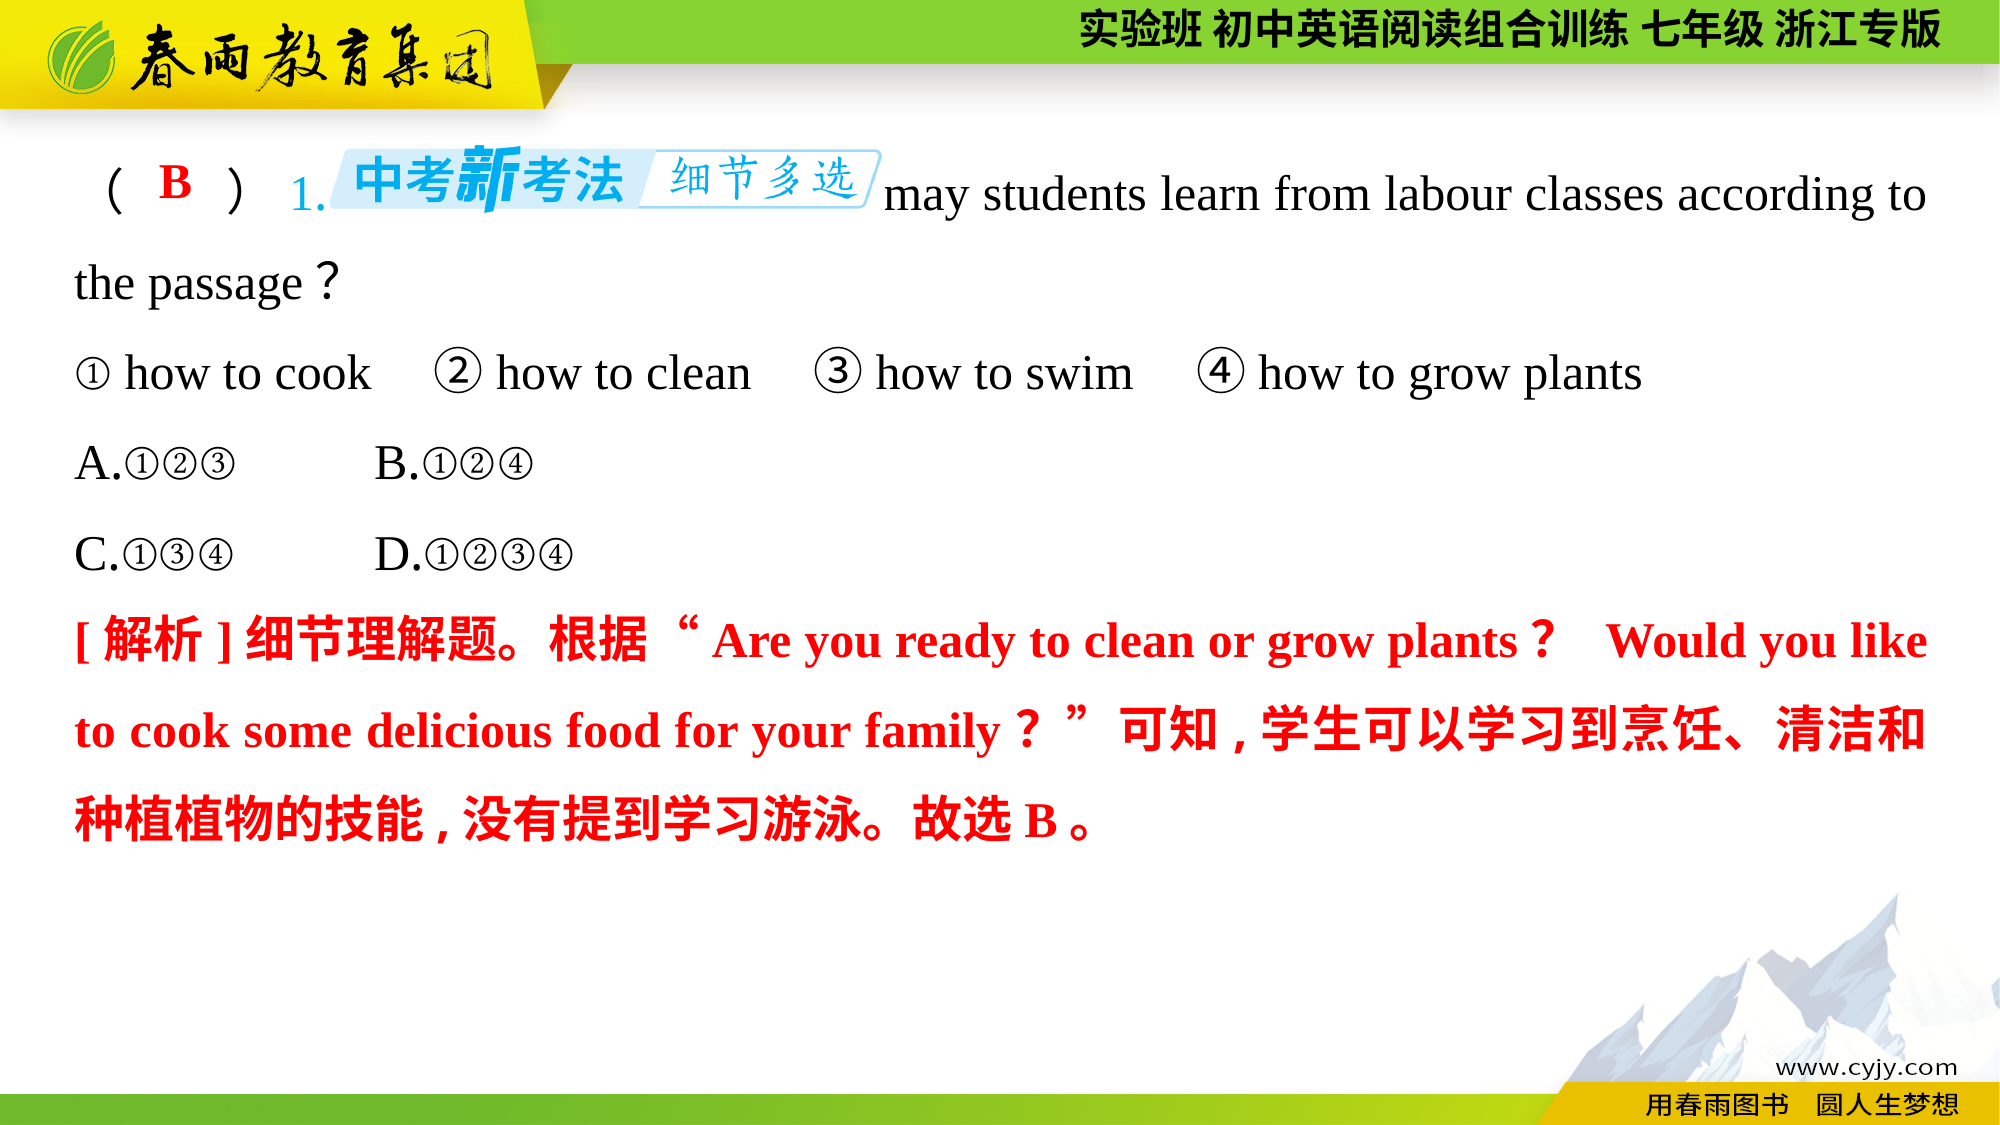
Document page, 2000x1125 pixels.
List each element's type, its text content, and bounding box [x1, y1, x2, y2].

text_box [解析]细节理解题。根据“Are you ready to clean or grow plants？ Would you like to cook some delicious food for your family？”可知,学生可以学习到烹饪、清洁和种植植物的技能,没有提到学习游泳。故选B。 [59, 569, 1944, 855]
picture [0, 0, 2000, 1125]
text_box B [144, 141, 209, 217]
list （ ）1. What skills may students learn from labour classes according to the passage？ ① how to cook ②how to clean ③how to swim ④how to grow plants A.①②③ B.①②④ C.①③④ D.①②③④ [59, 122, 1944, 569]
